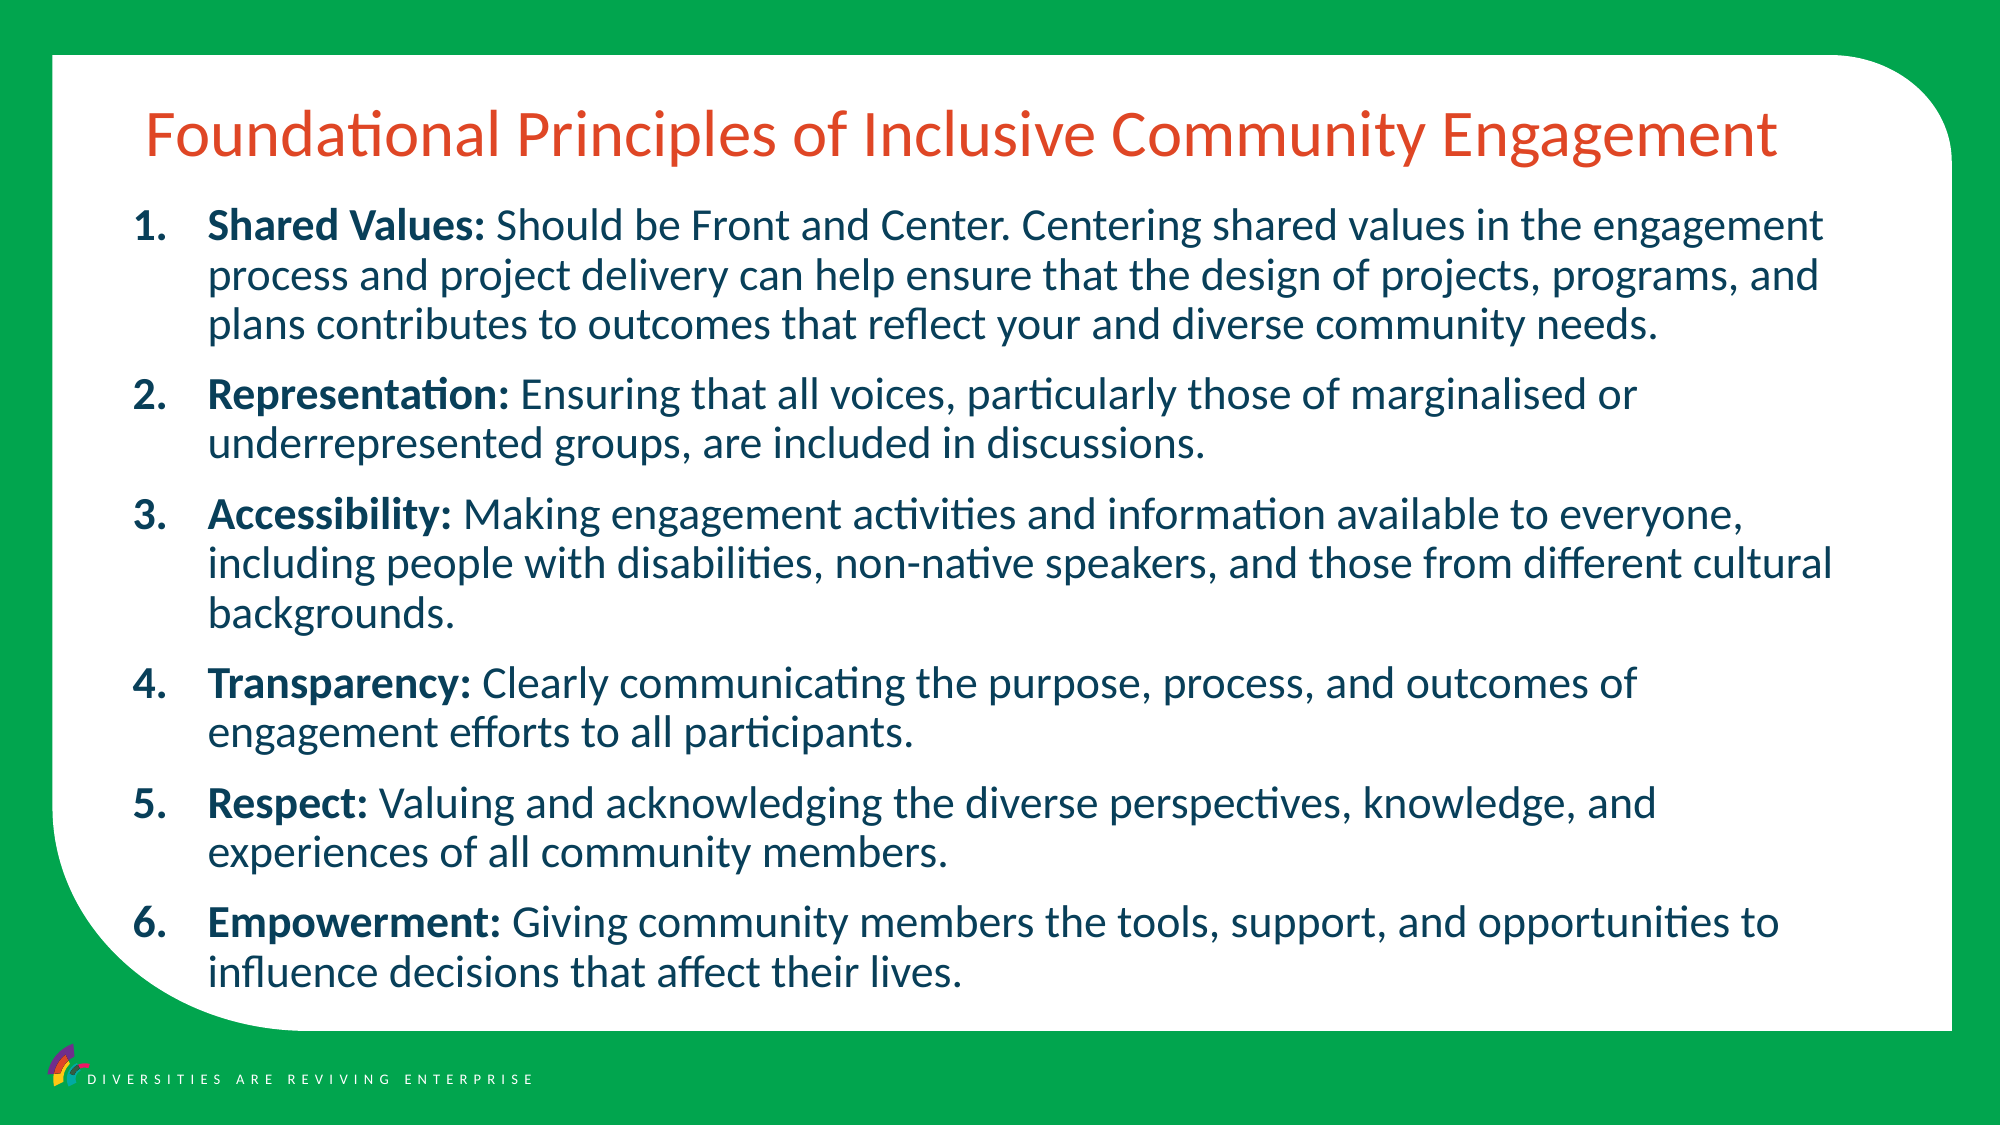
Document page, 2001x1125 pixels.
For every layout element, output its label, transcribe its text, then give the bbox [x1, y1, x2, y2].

list Shared Values: Should be Front and Center. Centering shared values in the engagement process and project delivery can help ensure that the design of projects, programs, and plans contributes to outcomes that reflect your and diverse community needs. Representation: Ensuring that all voices, particularly those of marginalised or underrepresented groups, are included in discussions. Accessibility: Making engagement activities and information available to everyone, including people with disabilities, non-native speakers, and those from different cultural backgrounds. Transparency: Clearly communicating the purpose, process, and outcomes of engagement efforts to all participants. Respect: Valuing and acknowledging the diverse perspectives, knowledge, and experiences of all community members. Empowerment: Giving community members the tools, support, and opportunities to influence decisions that affect their lives. [117, 193, 1856, 826]
text_box Foundational Principles of Inclusive Community Engagement [130, 91, 1869, 224]
